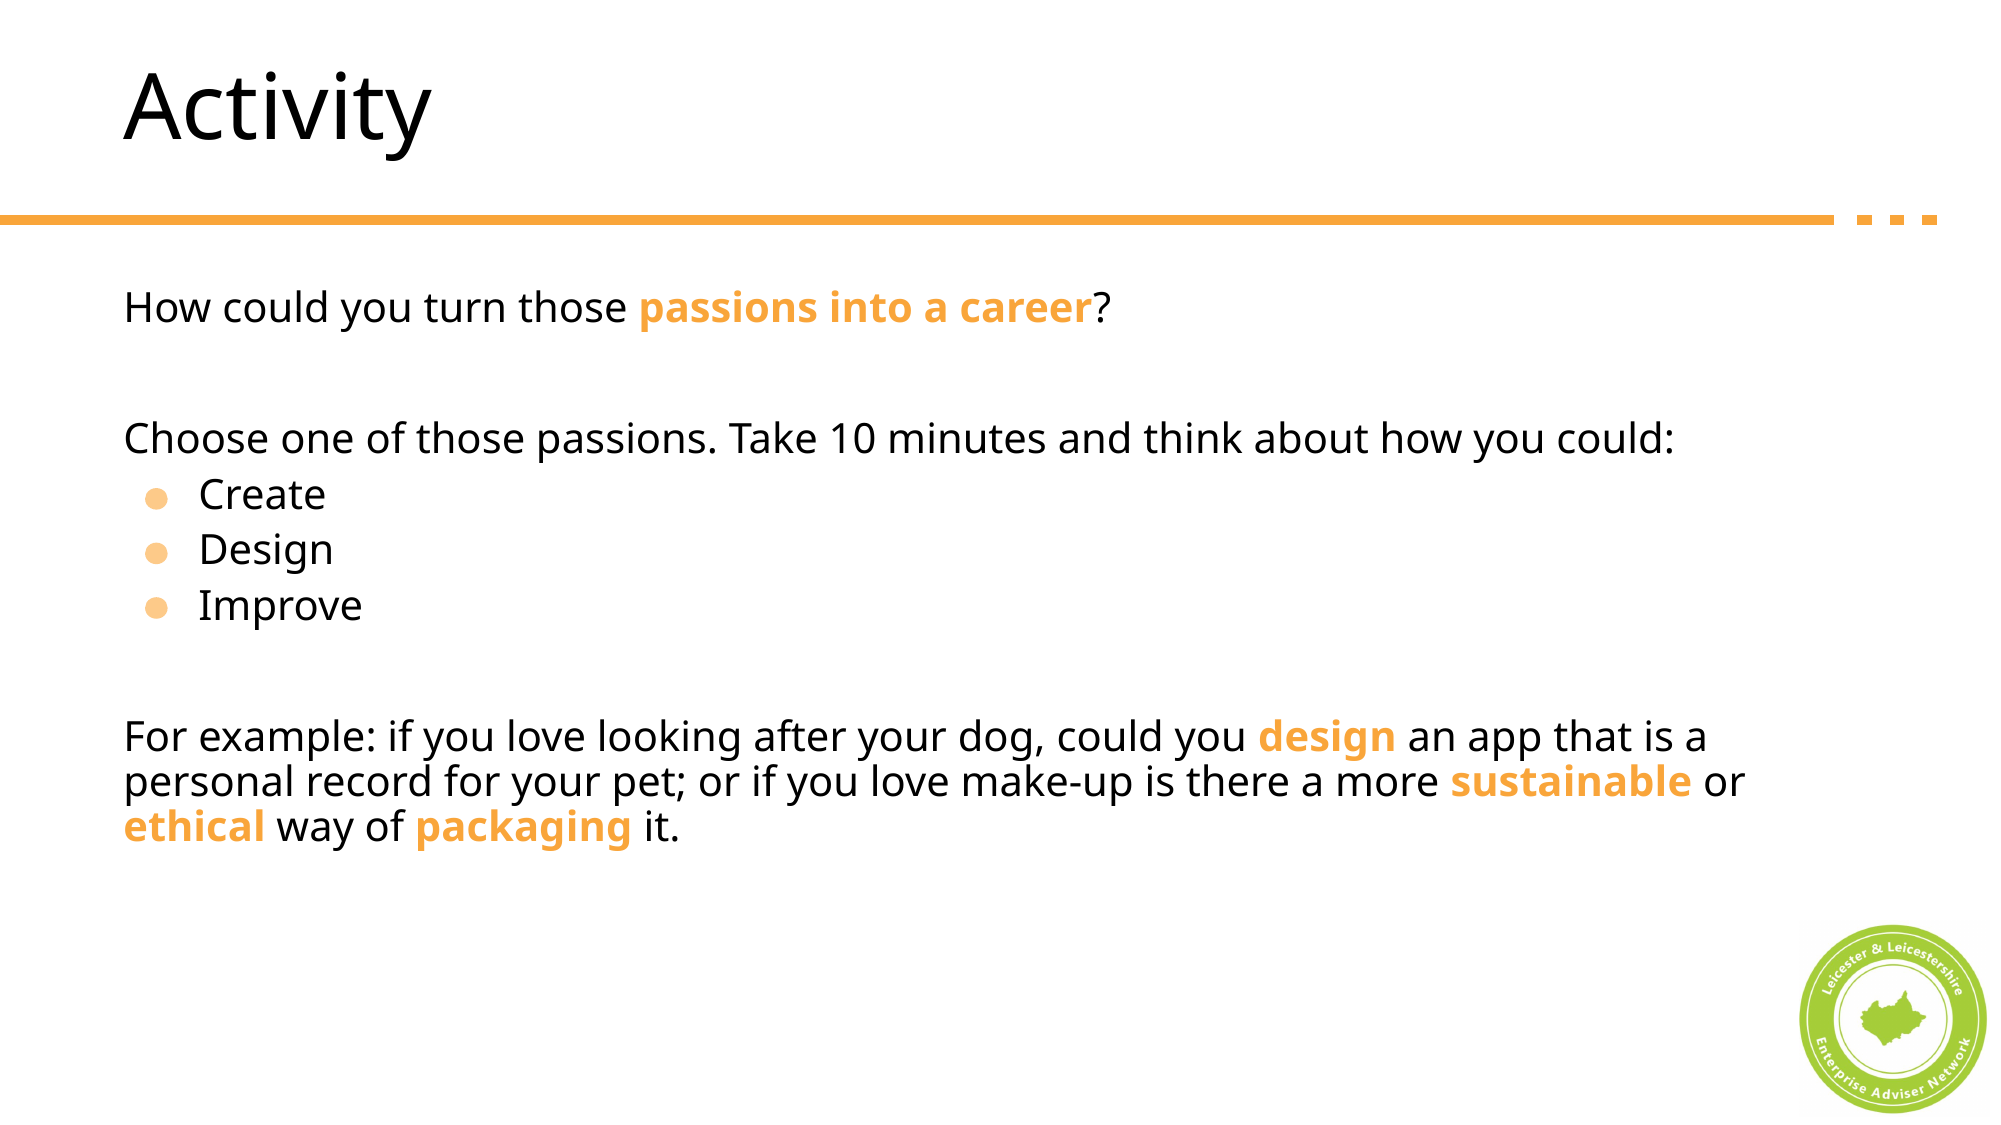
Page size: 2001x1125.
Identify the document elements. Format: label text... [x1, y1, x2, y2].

title Activity [108, 41, 1800, 177]
list How could you turn those passions into a career? Choose one of those passions. Take 10 minutes and think about how you could: Create Design Improve For example: if you love looking after your dog, could you design an app that is a personal record for your pet; or if you love make-up is there a more sustainable or ethical way of packaging it. [108, 278, 1834, 993]
text_box [1890, 215, 1904, 225]
text_box [145, 542, 168, 565]
text_box [0, 215, 1834, 225]
text_box [145, 488, 168, 510]
text_box [145, 597, 168, 619]
text_box [1922, 215, 1937, 225]
picture [1799, 920, 1990, 1117]
